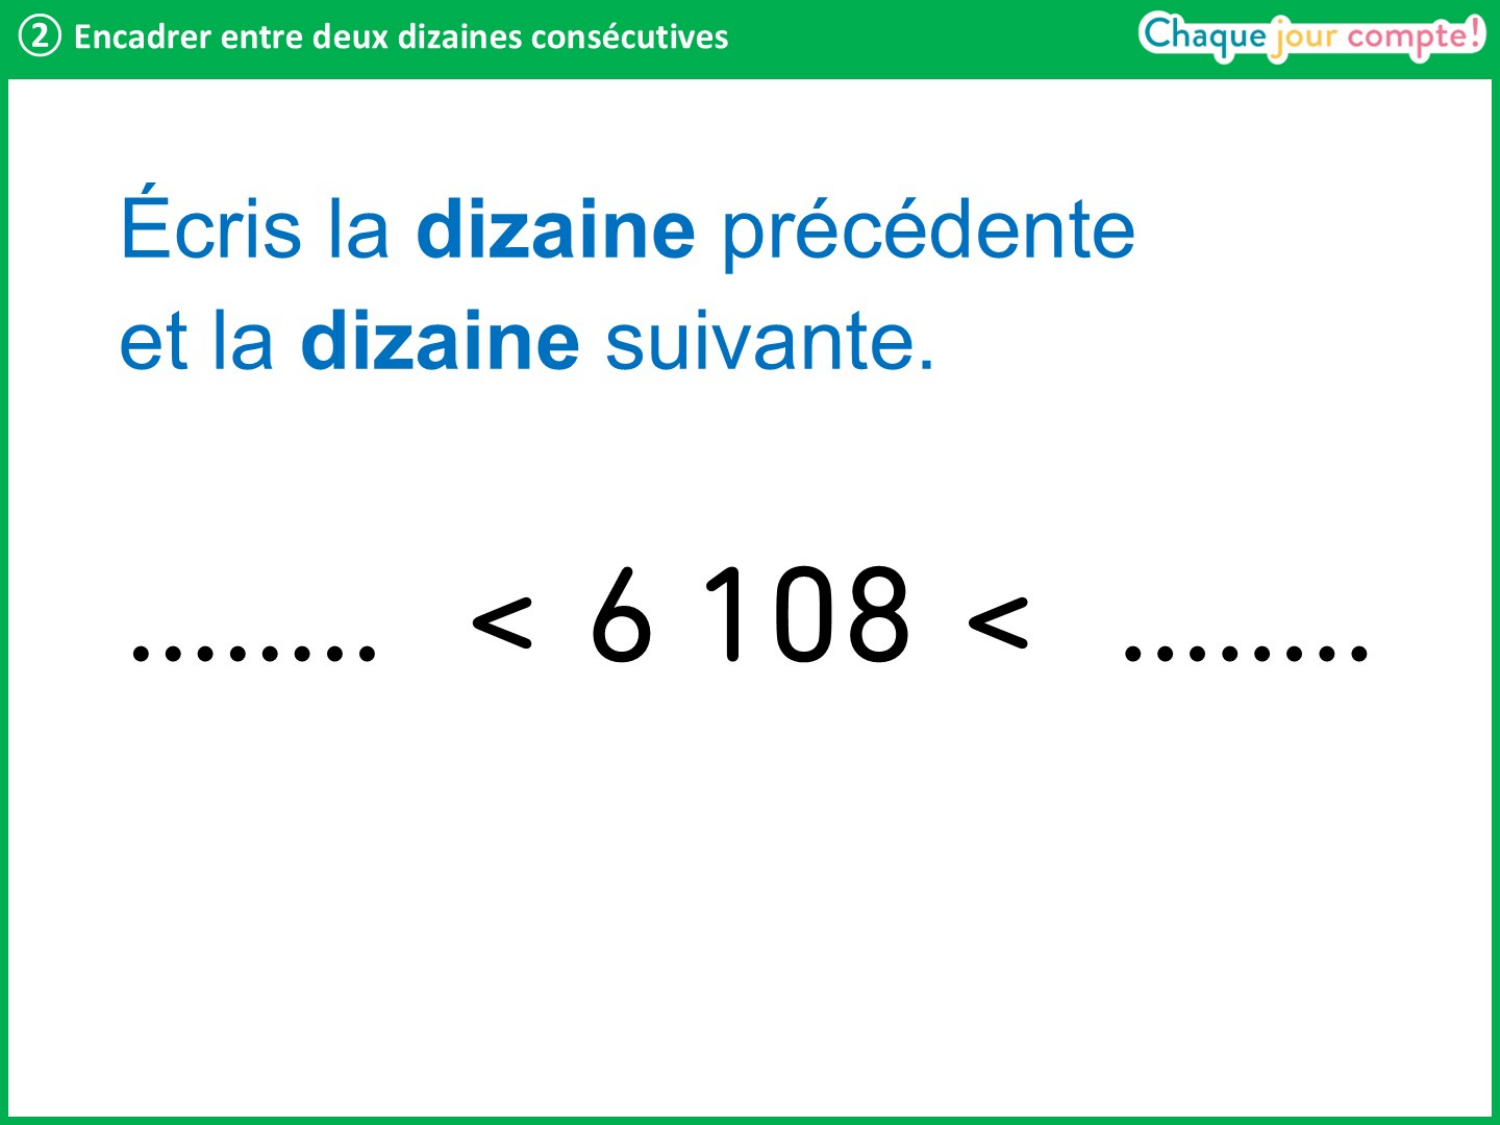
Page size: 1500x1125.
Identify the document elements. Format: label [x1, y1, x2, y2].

list [0, 0, 1500, 1125]
